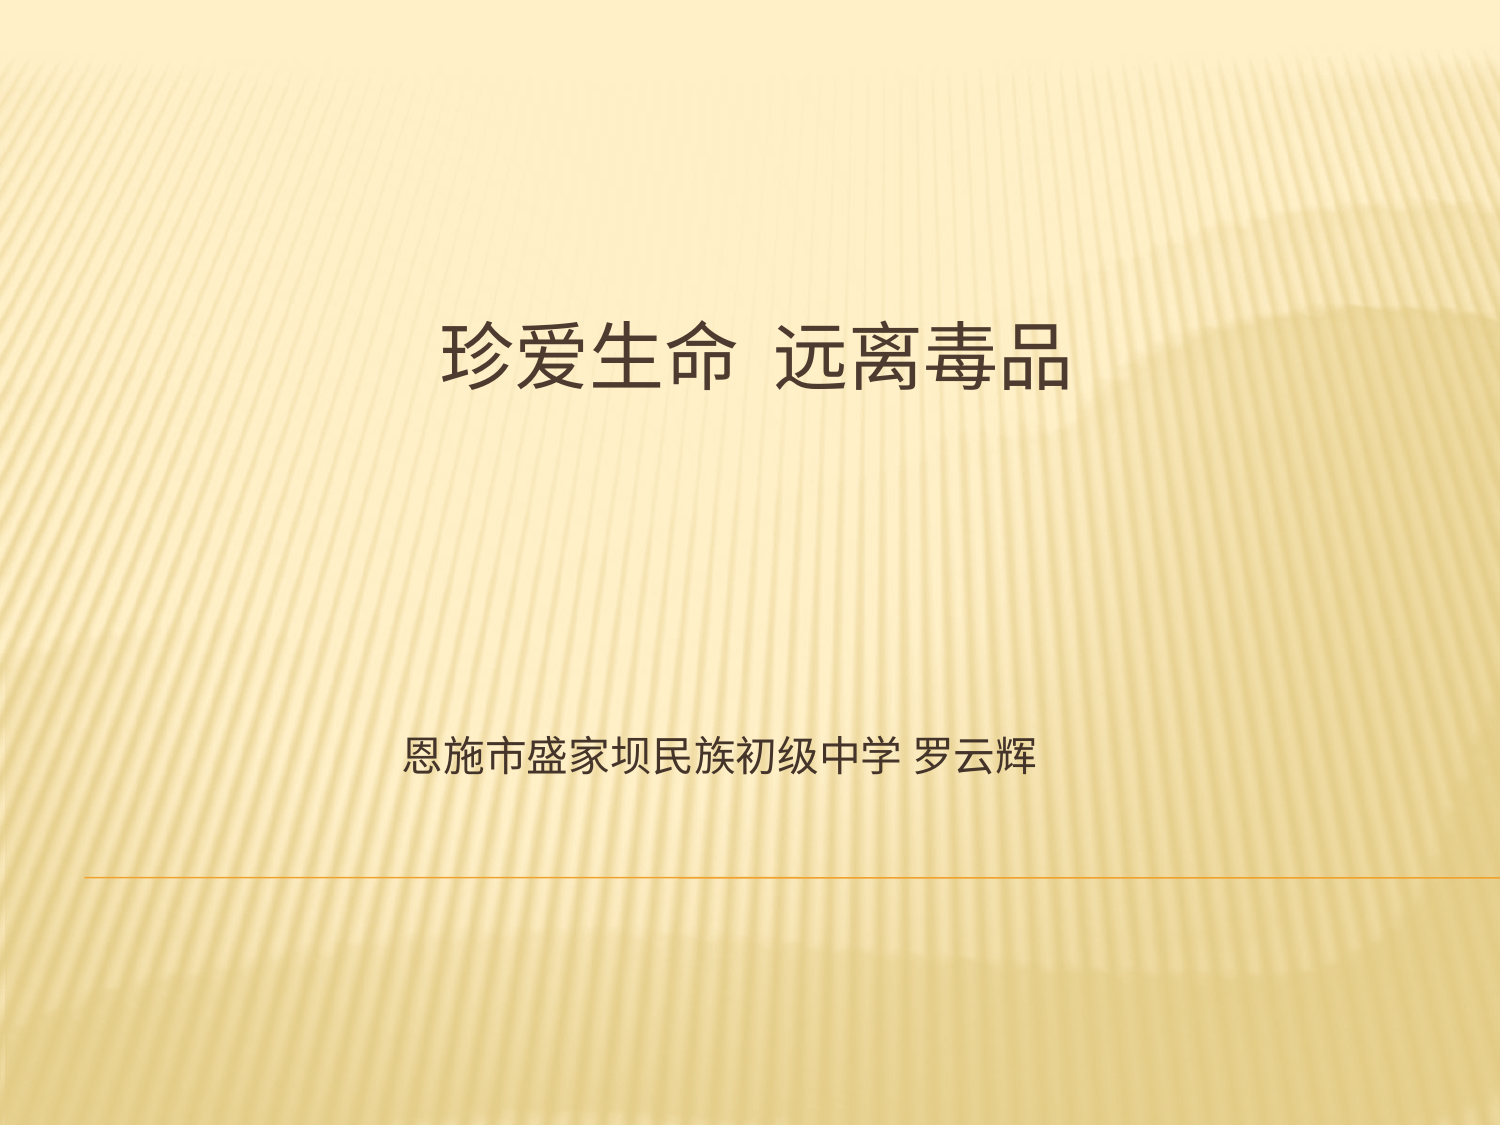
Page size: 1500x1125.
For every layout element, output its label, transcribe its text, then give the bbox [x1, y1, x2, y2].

subtitle 恩施市盛家坝民族初级中学 罗云辉 [62, 637, 1451, 788]
title 珍爱生命 远离毒品 [62, 302, 1450, 492]
